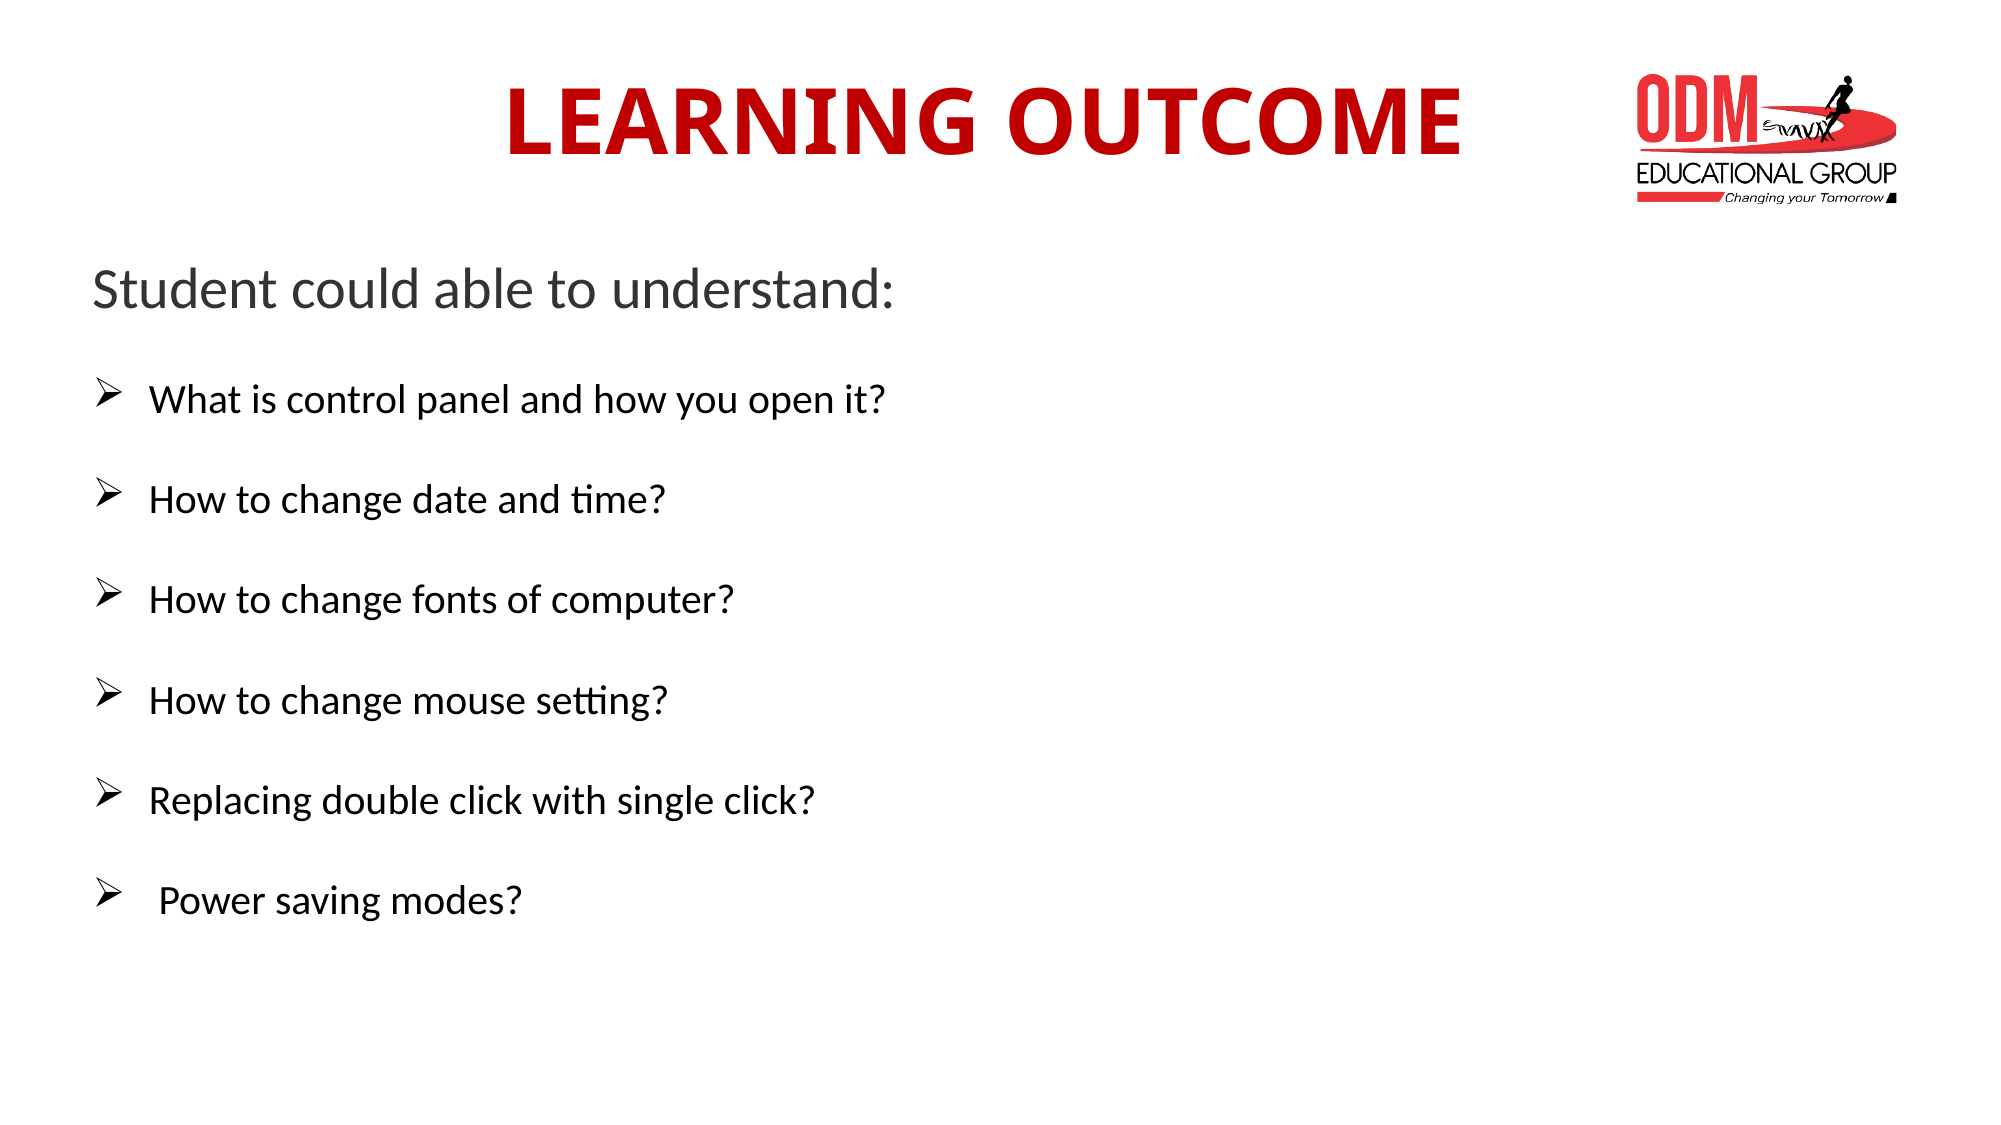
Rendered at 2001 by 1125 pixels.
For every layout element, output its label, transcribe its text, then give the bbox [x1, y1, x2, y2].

title LEARNING OUTCOME [121, 39, 1847, 211]
text_box Student could able to understand: What is control panel and how you open it? How to change date and time? How to change fonts of computer? How to change mouse setting? Replacing double click with single click? Power saving modes? [77, 248, 1803, 930]
text_box [1637, 74, 1897, 204]
